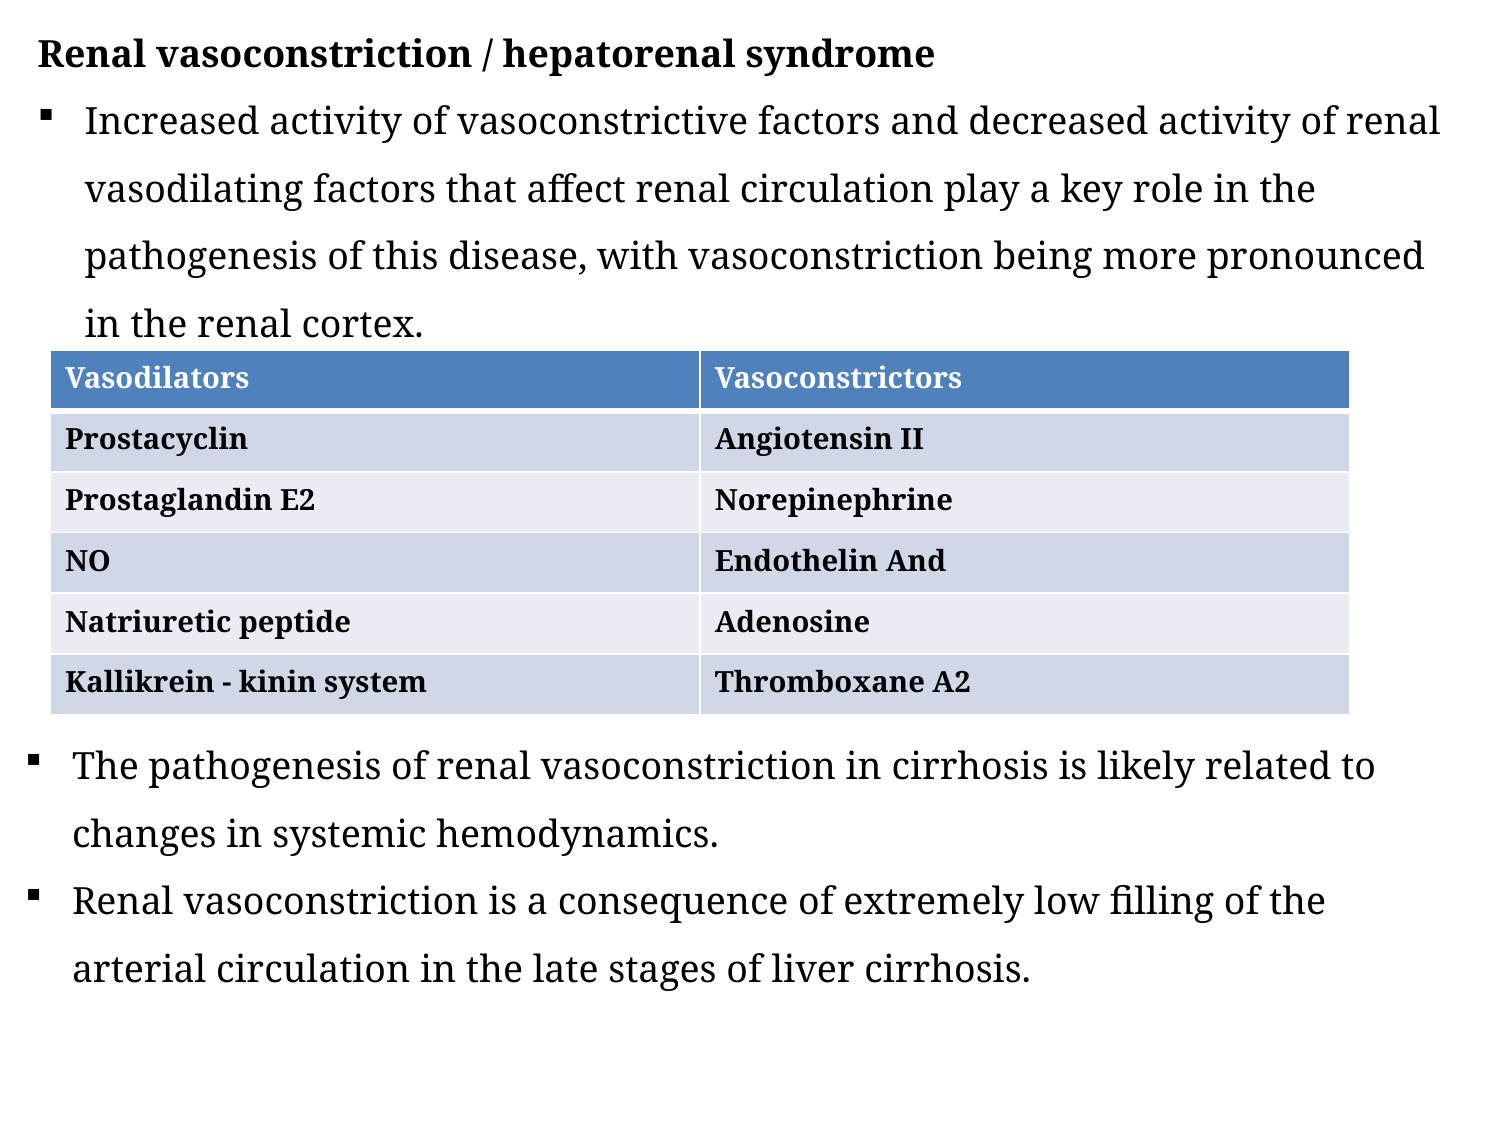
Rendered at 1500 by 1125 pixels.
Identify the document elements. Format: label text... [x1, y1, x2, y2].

table_cell Thromboxane A2 [701, 655, 1349, 712]
table_cell Natriuretic peptide [51, 594, 699, 653]
table_cell Adenosine [701, 594, 1349, 653]
table_cell Endothelin And [701, 533, 1349, 592]
table_header Vasodilators [51, 351, 699, 408]
table_cell Norepinephrine [701, 473, 1349, 532]
table_cell Prostacyclin [51, 414, 699, 471]
table_header Vasoconstrictors [701, 351, 1349, 408]
table_cell NO [51, 533, 699, 592]
table_cell Angiotensin II [701, 414, 1349, 471]
text_box The pathogenesis of renal vasoconstriction in cirrhosis is likely related to changes in systemic hemodynamics. Renal vasoconstriction is a consequence of extremely low filling of the arterial circulation in the late stages of liver cirrhosis. [10, 712, 1473, 998]
table_cell Kallikrein - kinin system [51, 655, 699, 712]
text_box Renal vasoconstriction / hepatorenal syndrome Increased activity of vasoconstrictive factors and decreased activity of renal vasodilating factors that affect renal circulation play a key role in the pathogenesis of this disease, with vasoconstriction being more pronounced in the renal cortex. [22, 0, 1461, 398]
table_cell Prostaglandin E2 [51, 473, 699, 532]
